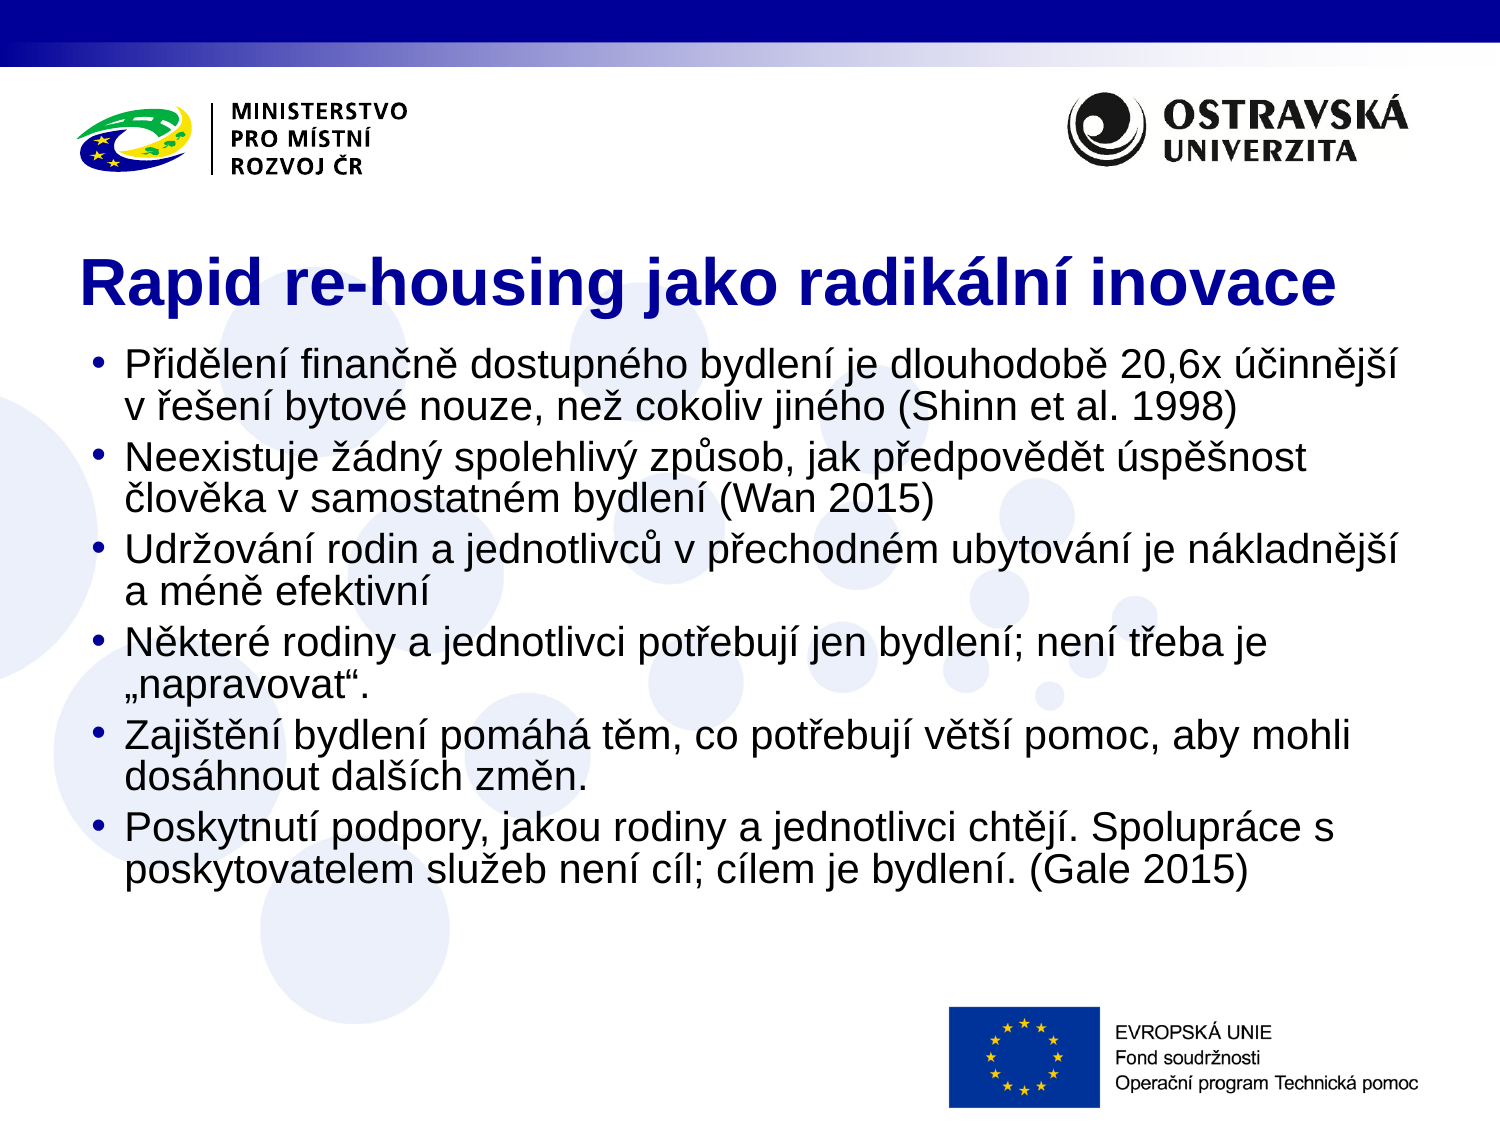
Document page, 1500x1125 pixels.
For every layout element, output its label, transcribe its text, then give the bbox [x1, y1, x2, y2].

title Rapid re-housing jako radikální inovace [64, 231, 1425, 315]
picture [1053, 77, 1426, 185]
picture [0, 267, 1452, 1125]
list Přidělení finančně dostupného bydlení je dlouhodobě 20,6x účinnější v řešení bytové nouze, než cokoliv jiného (Shinn et al. 1998) Neexistuje žádný spolehlivý způsob, jak předpovědět úspěšnost člověka v samostatném bydlení (Wan 2015) Udržování rodin a jednotlivců v přechodném ubytování je nákladnější a méně efektivní Některé rodiny a jednotlivci potřebují jen bydlení; není třeba je „napravovat“. Zajištění bydlení pomáhá těm, co potřebují větší pomoc, aby mohli dosáhnout dalších změn. Poskytnutí podpory, jakou rodiny a jednotlivci chtějí. Spolupráce s poskytovatelem služeb není cíl; cílem je bydlení. (Gale 2015) [76, 338, 1427, 976]
